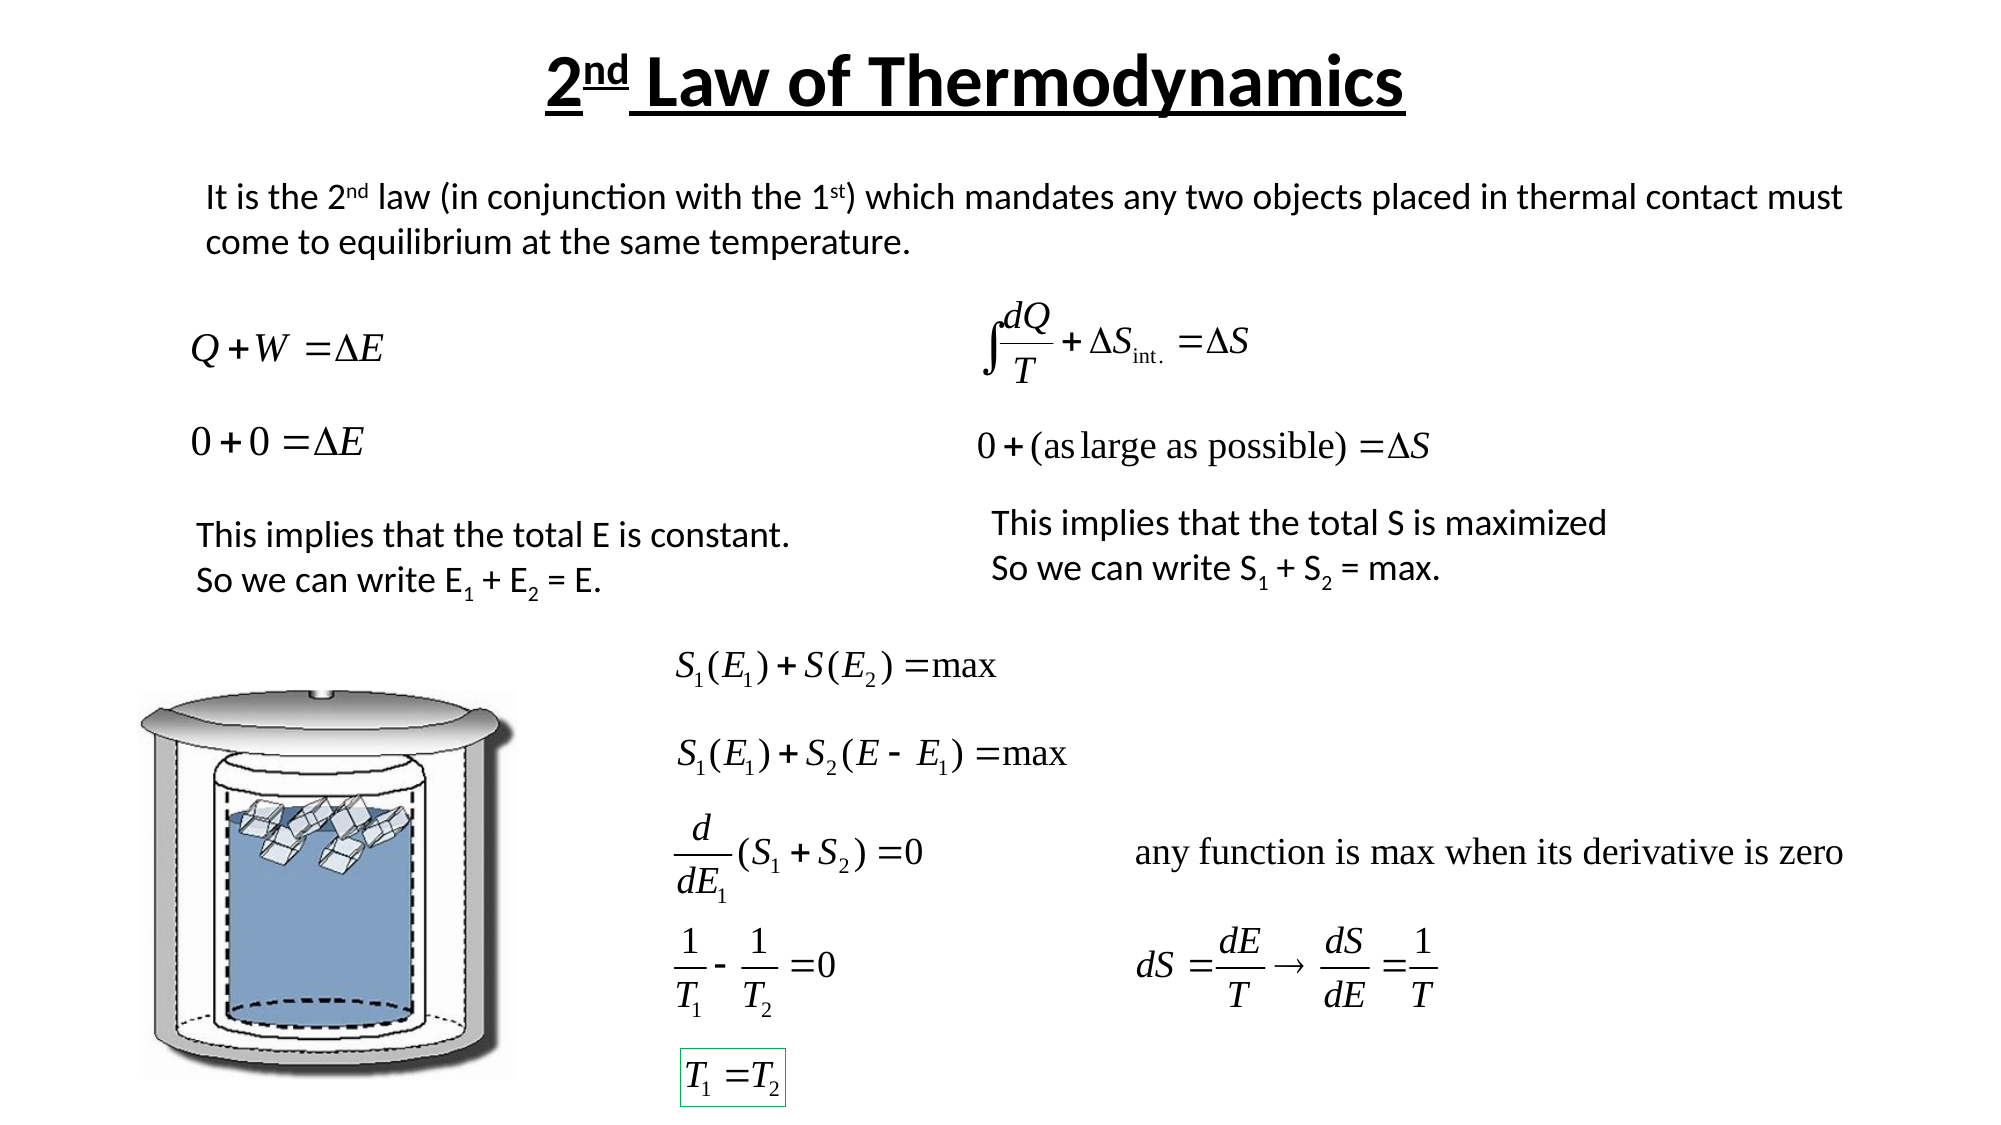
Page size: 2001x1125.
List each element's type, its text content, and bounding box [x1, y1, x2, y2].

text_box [668, 917, 1446, 1026]
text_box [971, 422, 1440, 475]
text_box It is the 2nd law (in conjunction with the 1st) which mandates any two objects placed in thermal contact must come to equilibrium at the same temperature. [190, 164, 1868, 270]
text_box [667, 803, 1850, 912]
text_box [184, 416, 373, 466]
text_box This implies that the total S is maximized So we can write S1 + S2 = max. [976, 490, 1624, 602]
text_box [670, 727, 1076, 785]
picture [132, 679, 517, 1083]
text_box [669, 639, 1004, 697]
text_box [184, 323, 393, 379]
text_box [971, 291, 1259, 392]
text_box This implies that the total E is constant. So we can write E1 + E2 = E. [181, 502, 807, 613]
text_box 2nd Law of Thermodynamics [530, 34, 1473, 134]
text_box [680, 1048, 786, 1107]
